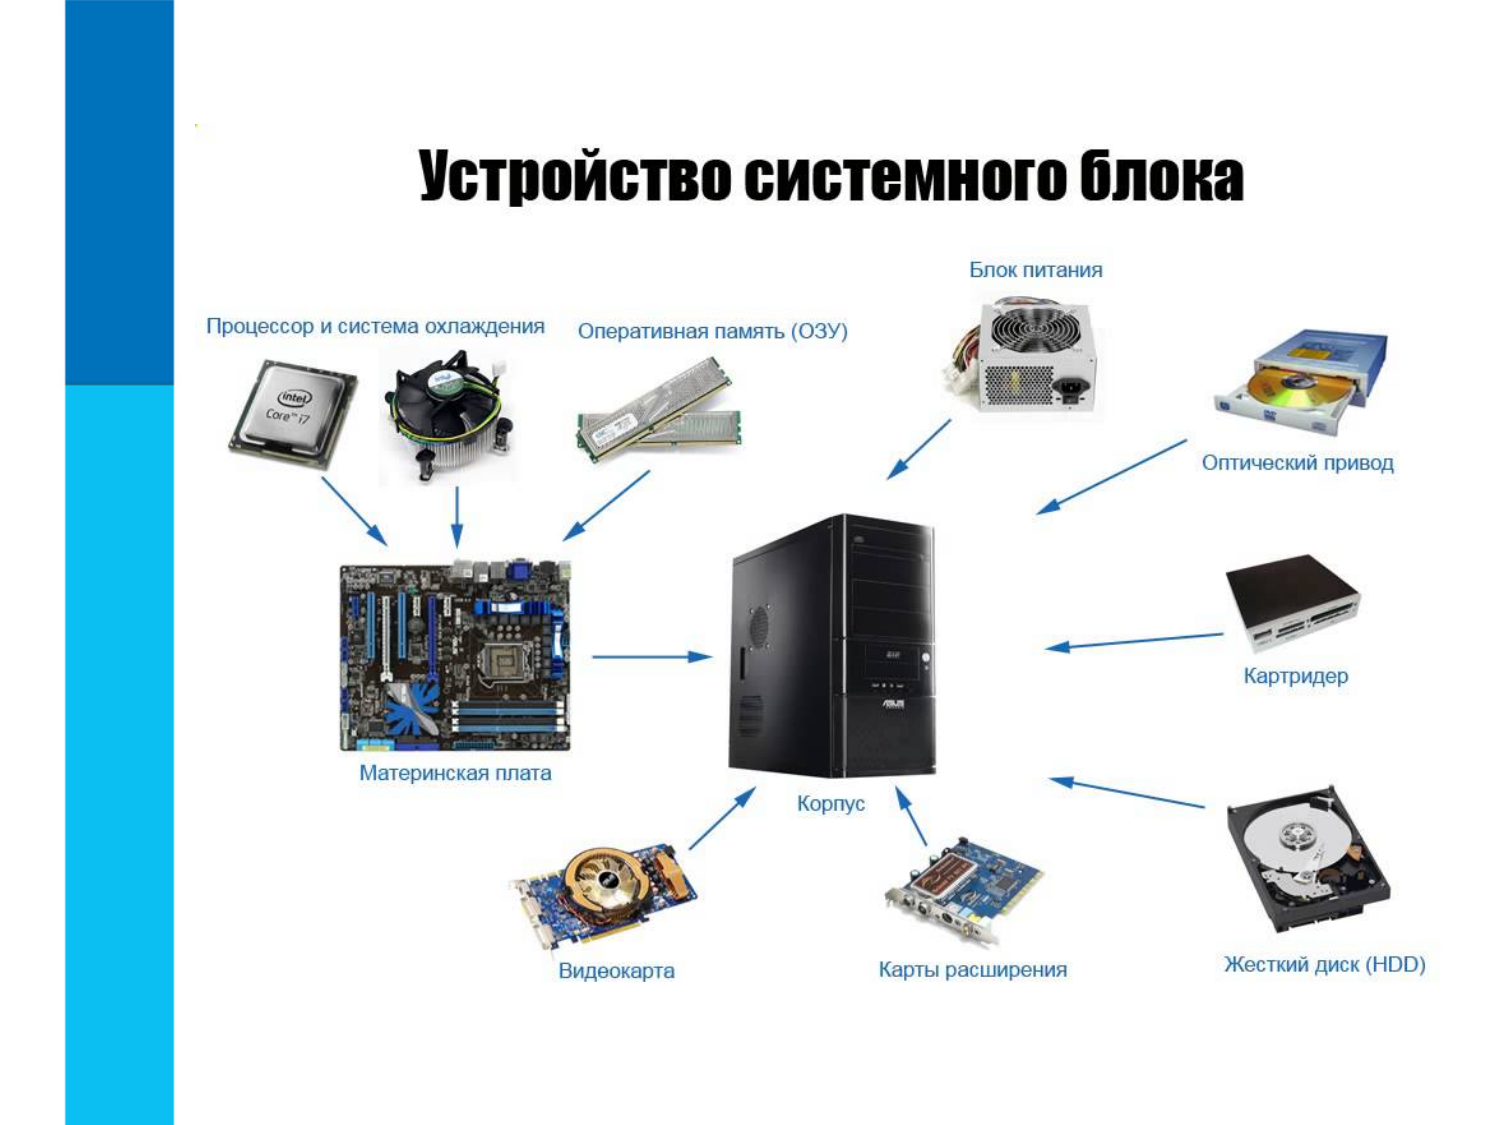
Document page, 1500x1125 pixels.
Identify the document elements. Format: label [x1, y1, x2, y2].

picture [0, 0, 1500, 1125]
list [194, 124, 1471, 1006]
